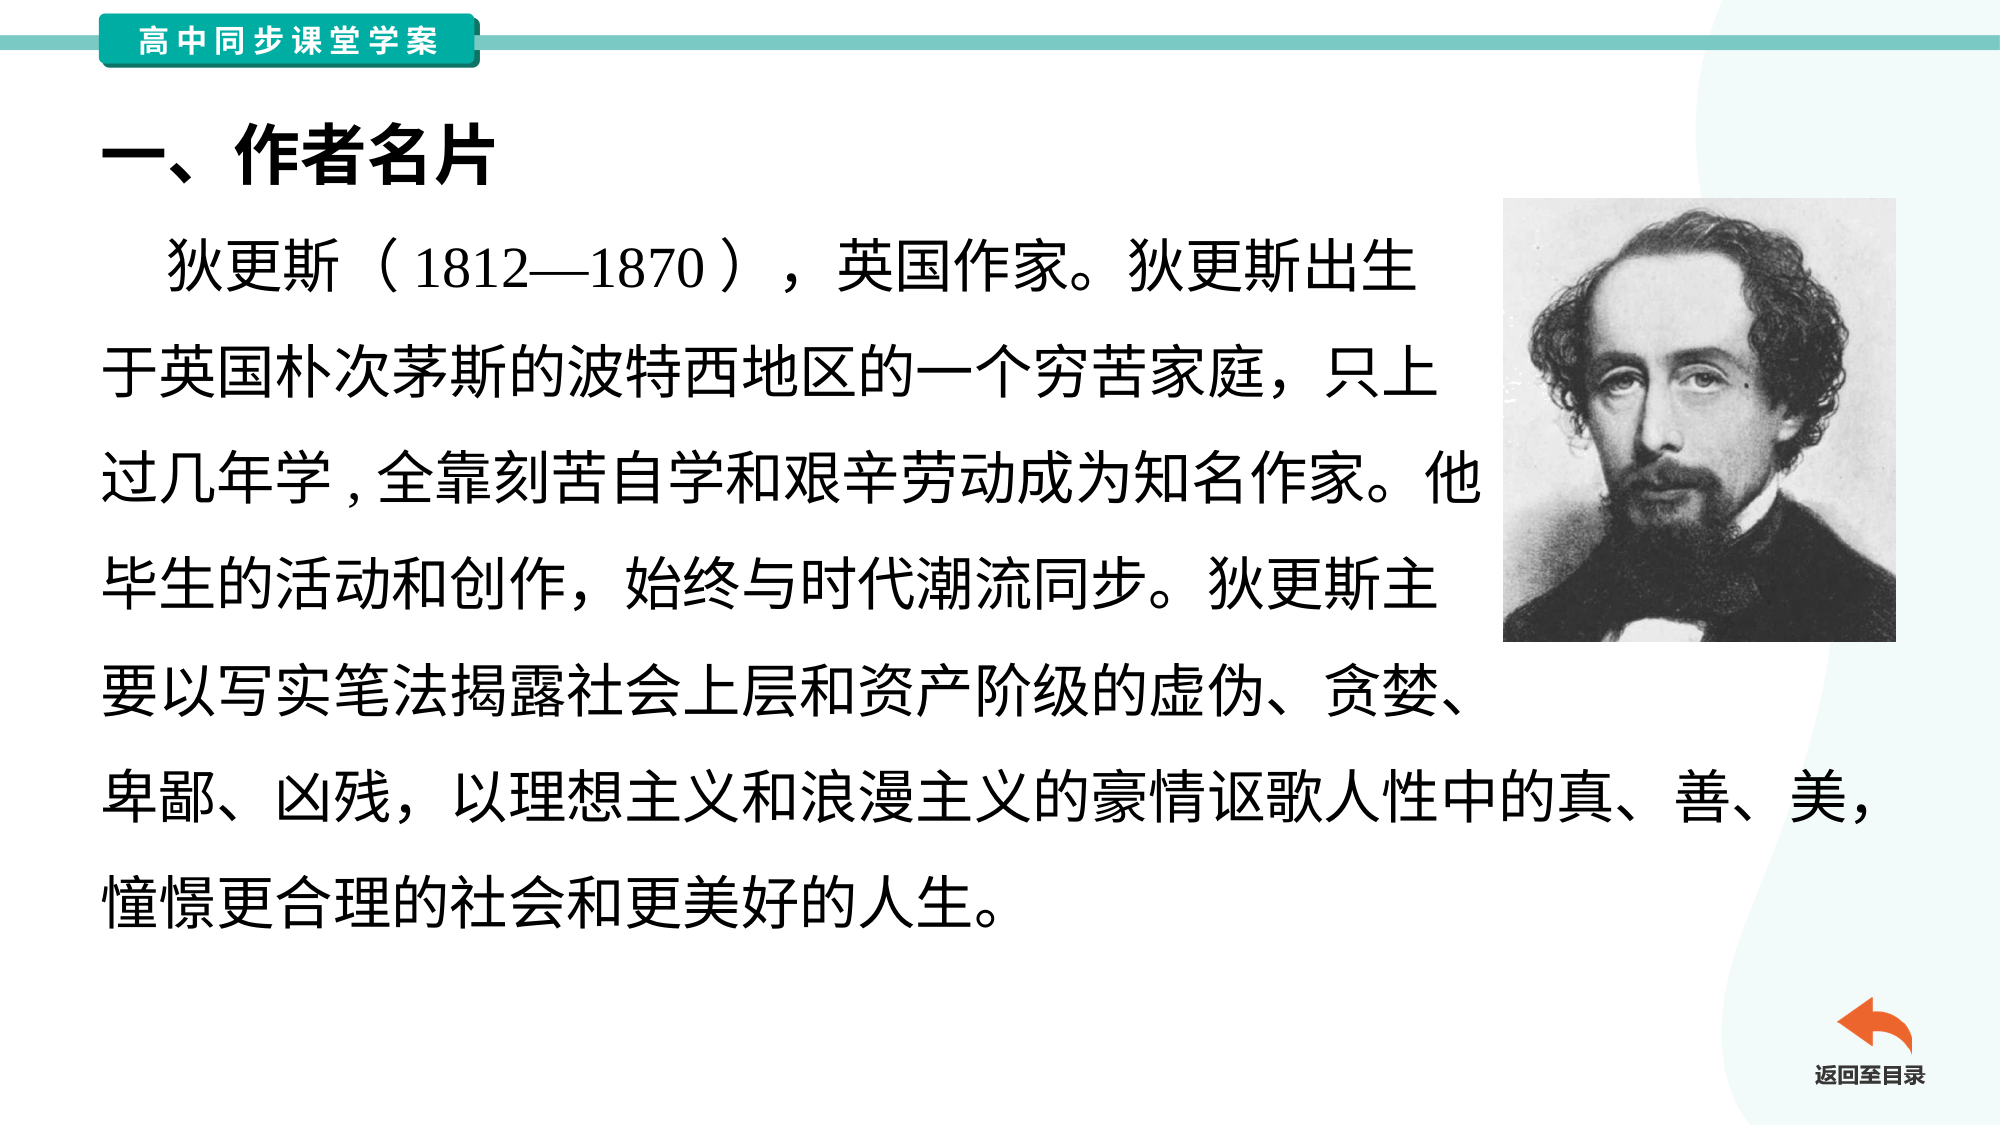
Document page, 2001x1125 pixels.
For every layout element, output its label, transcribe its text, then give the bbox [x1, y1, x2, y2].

text_box [100, 726, 1900, 940]
text_box 狄更斯（1812—1870），英国作家。狄更斯出生 于英国朴次茅斯的波特西地区的一个穷苦家庭，只上 过几年学,全靠刻苦自学和艰辛劳动成为知名作家。他 毕生的活动和创作，始终与时代潮流同步。狄更斯主 要以写实笔法揭露社会上层和资产阶级的虚伪、贪婪、 卑鄙、凶残，以理想主义和浪漫主义的豪情讴歌人性中的真、善、美， 憧憬更合理的社会和更美好的人生。 [100, 192, 1484, 724]
text_box 一、作者名片 [100, 76, 1899, 254]
picture [0, 0, 2000, 1125]
